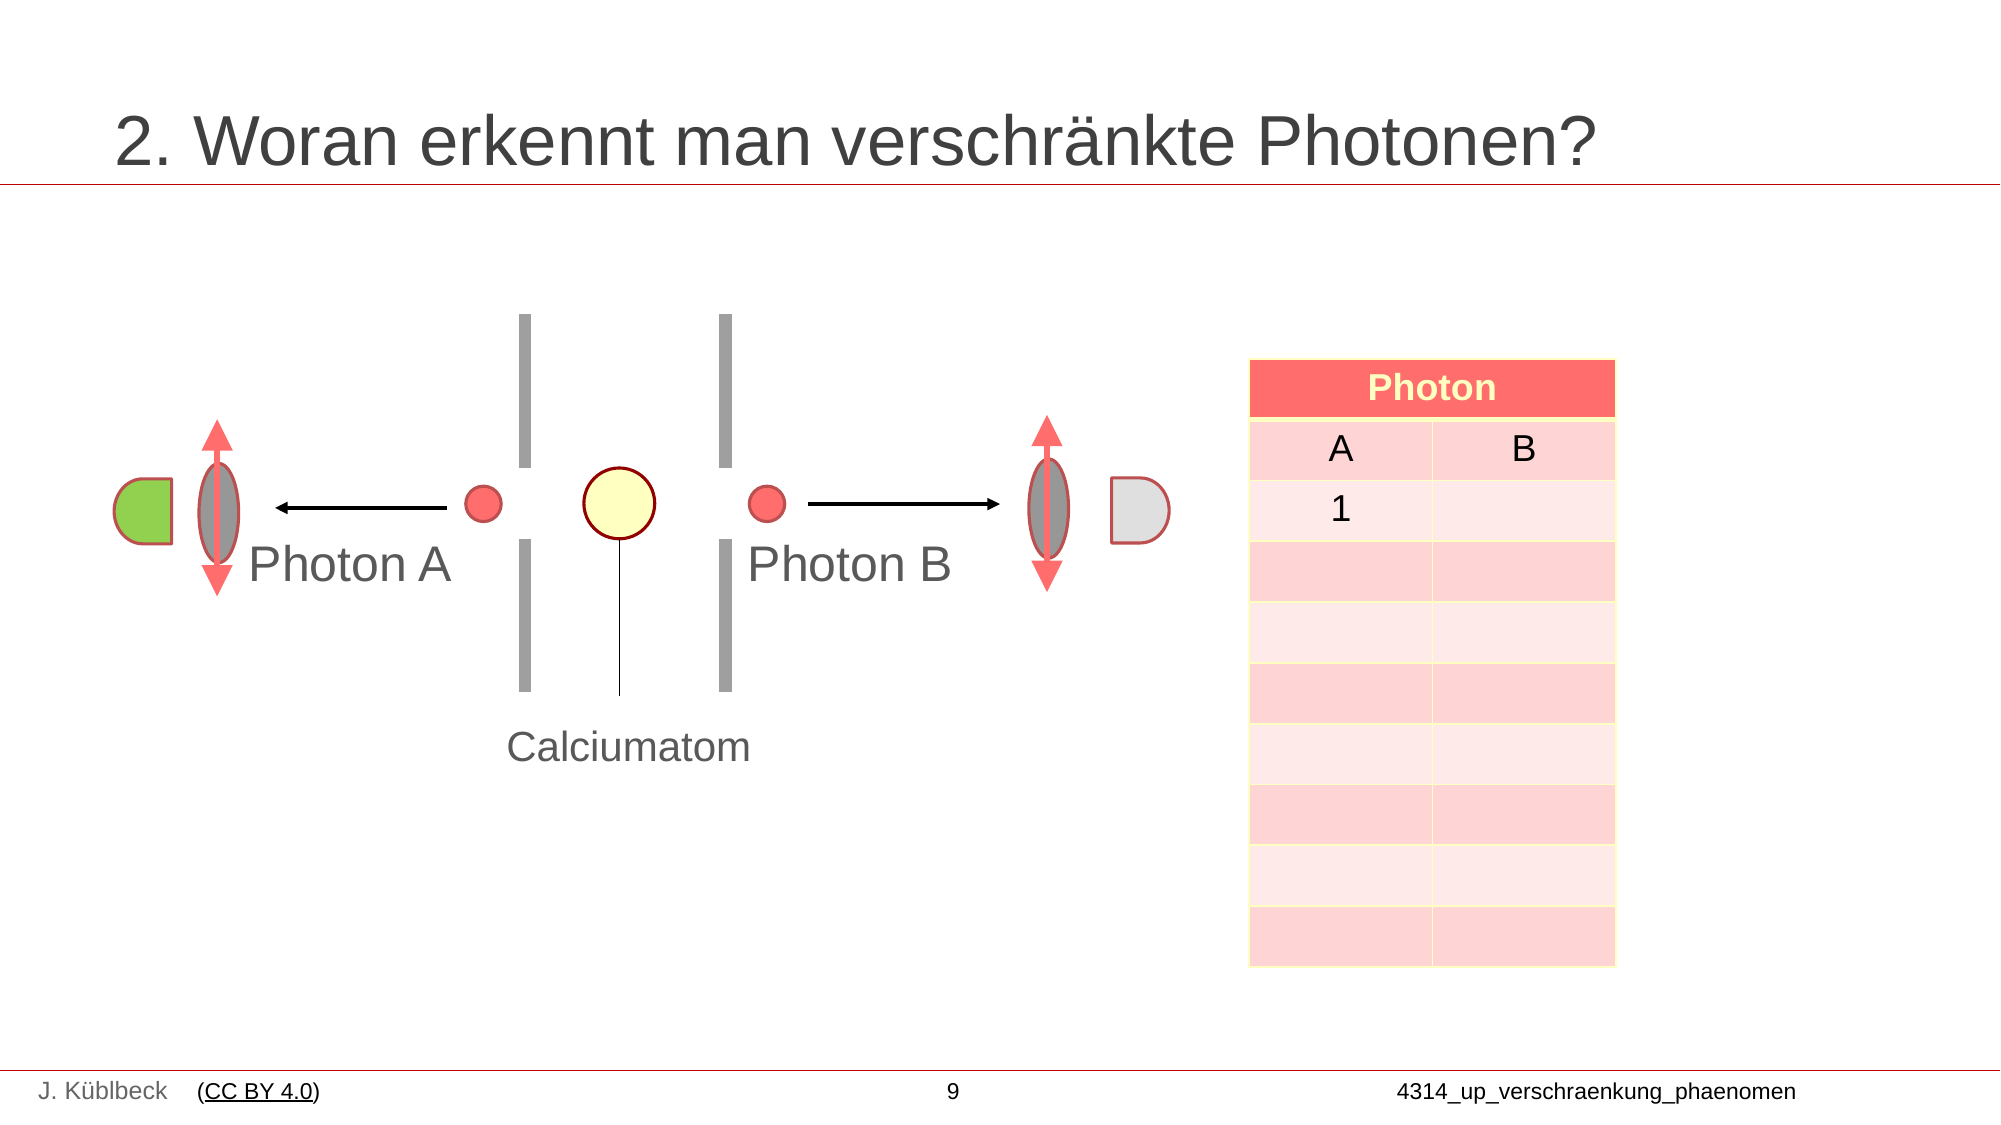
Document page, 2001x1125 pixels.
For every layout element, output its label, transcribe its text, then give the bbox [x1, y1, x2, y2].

table_cell A [1250, 422, 1432, 480]
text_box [166, 314, 1044, 811]
table_cell [1250, 603, 1432, 662]
table_cell [1433, 542, 1615, 601]
table_cell [1250, 542, 1432, 601]
table_cell [1433, 481, 1615, 540]
text_box [112, 477, 159, 546]
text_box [198, 419, 239, 597]
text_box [1028, 414, 1069, 593]
table_header Photon [1250, 360, 1615, 417]
table_cell [1433, 664, 1615, 723]
table_cell 1 [1250, 481, 1432, 540]
table_cell [1433, 725, 1615, 784]
table_cell [1433, 846, 1615, 905]
title 2. Woran erkennt man verschränkte Photonen? [99, 90, 1900, 185]
table_cell [1433, 785, 1615, 844]
text_box [1110, 476, 1171, 545]
table_cell [1250, 846, 1432, 905]
table_cell [1250, 725, 1432, 784]
table_cell [1250, 907, 1432, 966]
table_cell B [1433, 422, 1615, 480]
table_cell [1433, 603, 1615, 662]
table_cell [1250, 664, 1432, 723]
table_cell [1250, 785, 1432, 844]
table_cell [1433, 907, 1615, 966]
